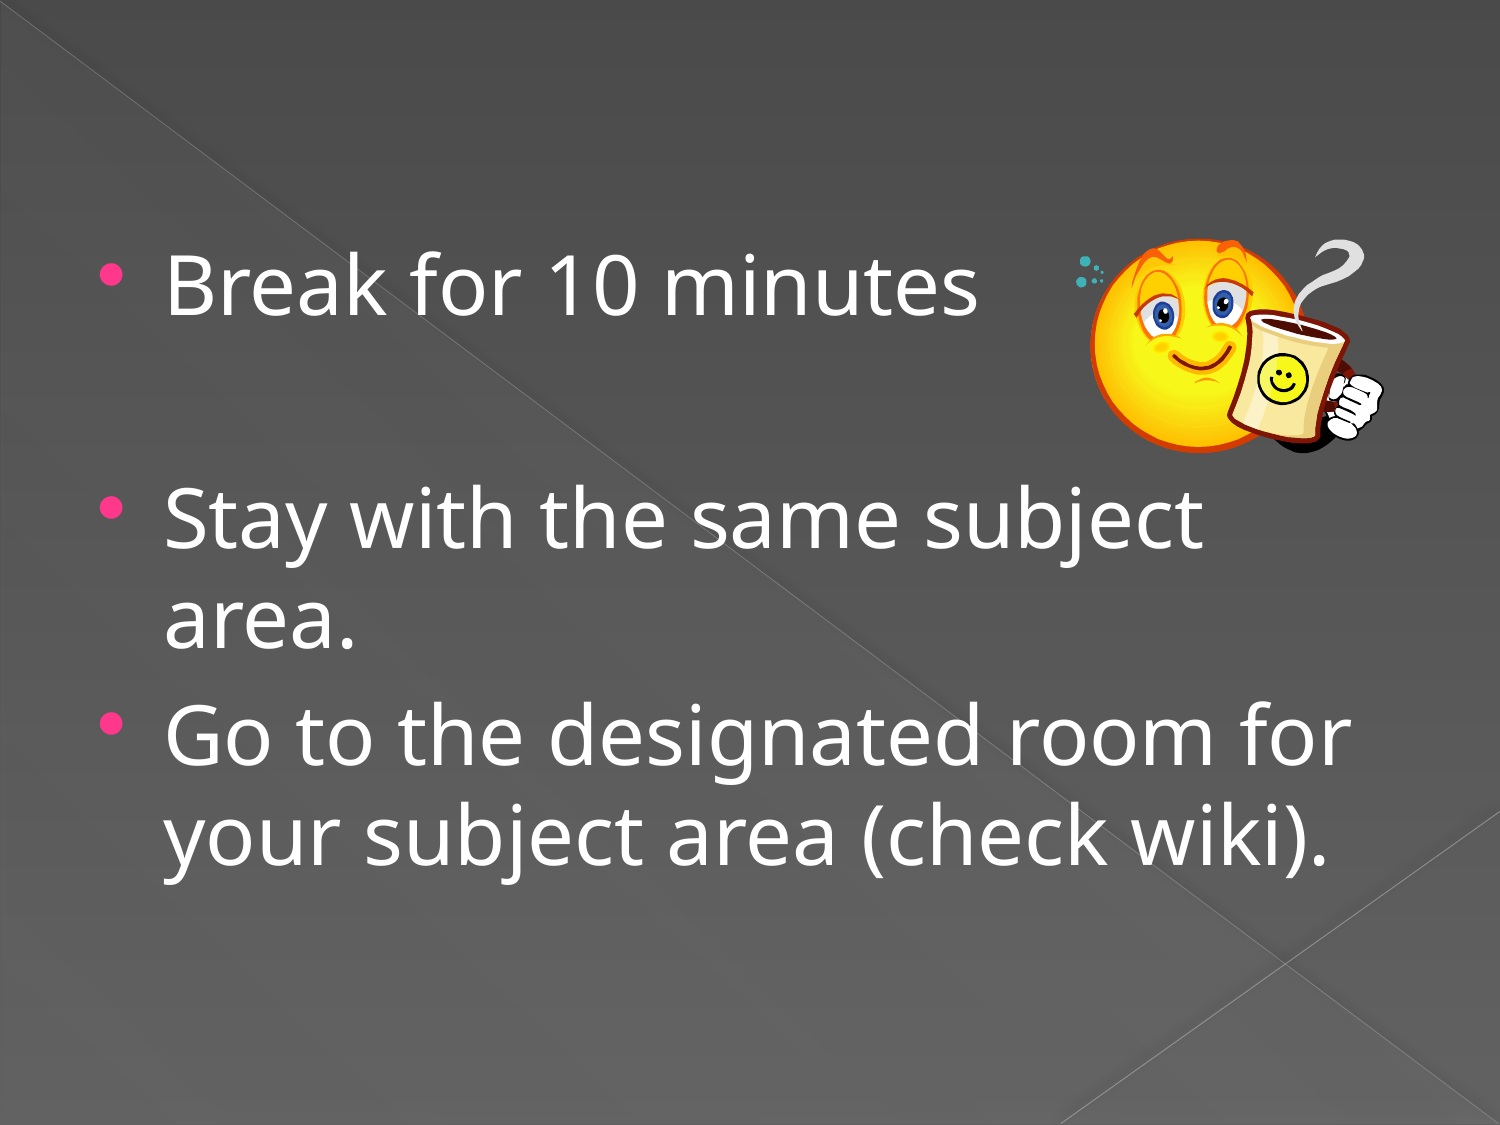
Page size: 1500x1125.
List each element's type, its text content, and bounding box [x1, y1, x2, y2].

list Break for 10 minutes Stay with the same subject area. Go to the designated room for your subject area (check wiki). [75, 224, 1425, 1059]
picture [1074, 237, 1386, 455]
